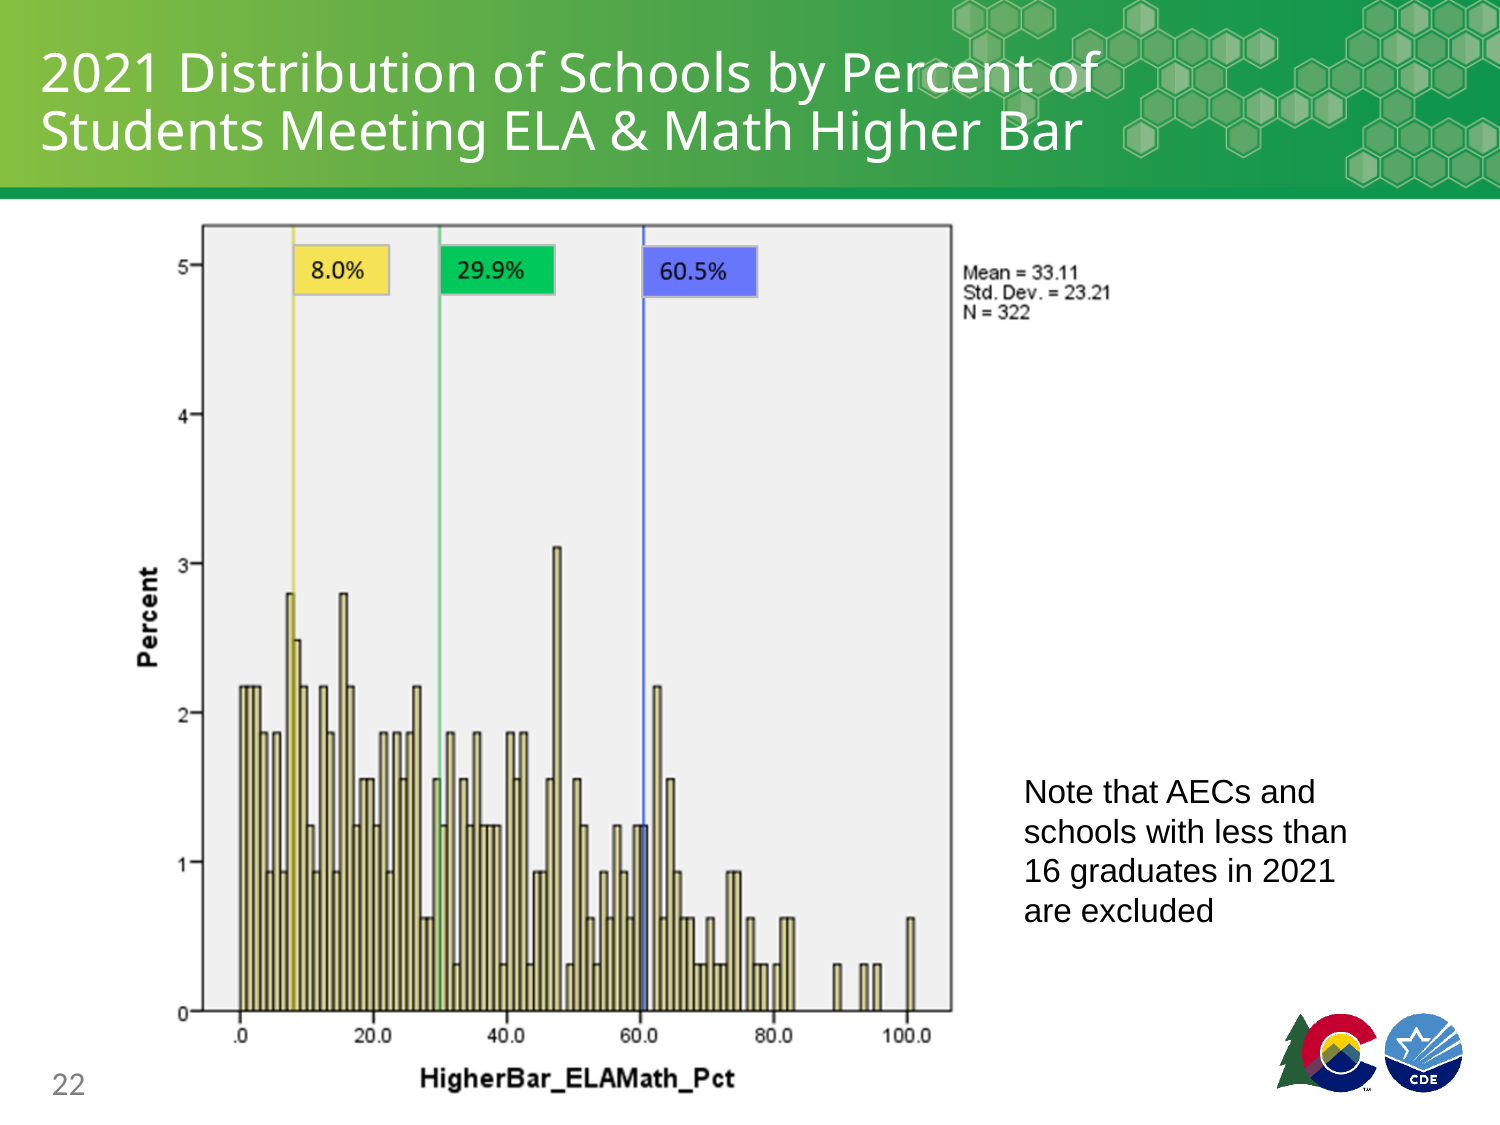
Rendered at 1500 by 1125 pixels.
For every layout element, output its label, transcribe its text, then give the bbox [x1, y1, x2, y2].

picture [1275, 1012, 1463, 1093]
title 2021 Distribution of Schools by Percent of Students Meeting ELA & Math Higher Bar [40, 41, 1115, 166]
slide_number 22 [36, 1054, 100, 1115]
picture [0, 0, 1500, 200]
text_box Note that AECs and schools with less than 16 graduates in 2021 are excluded [1241, 762, 1380, 937]
picture [105, 212, 1236, 1120]
